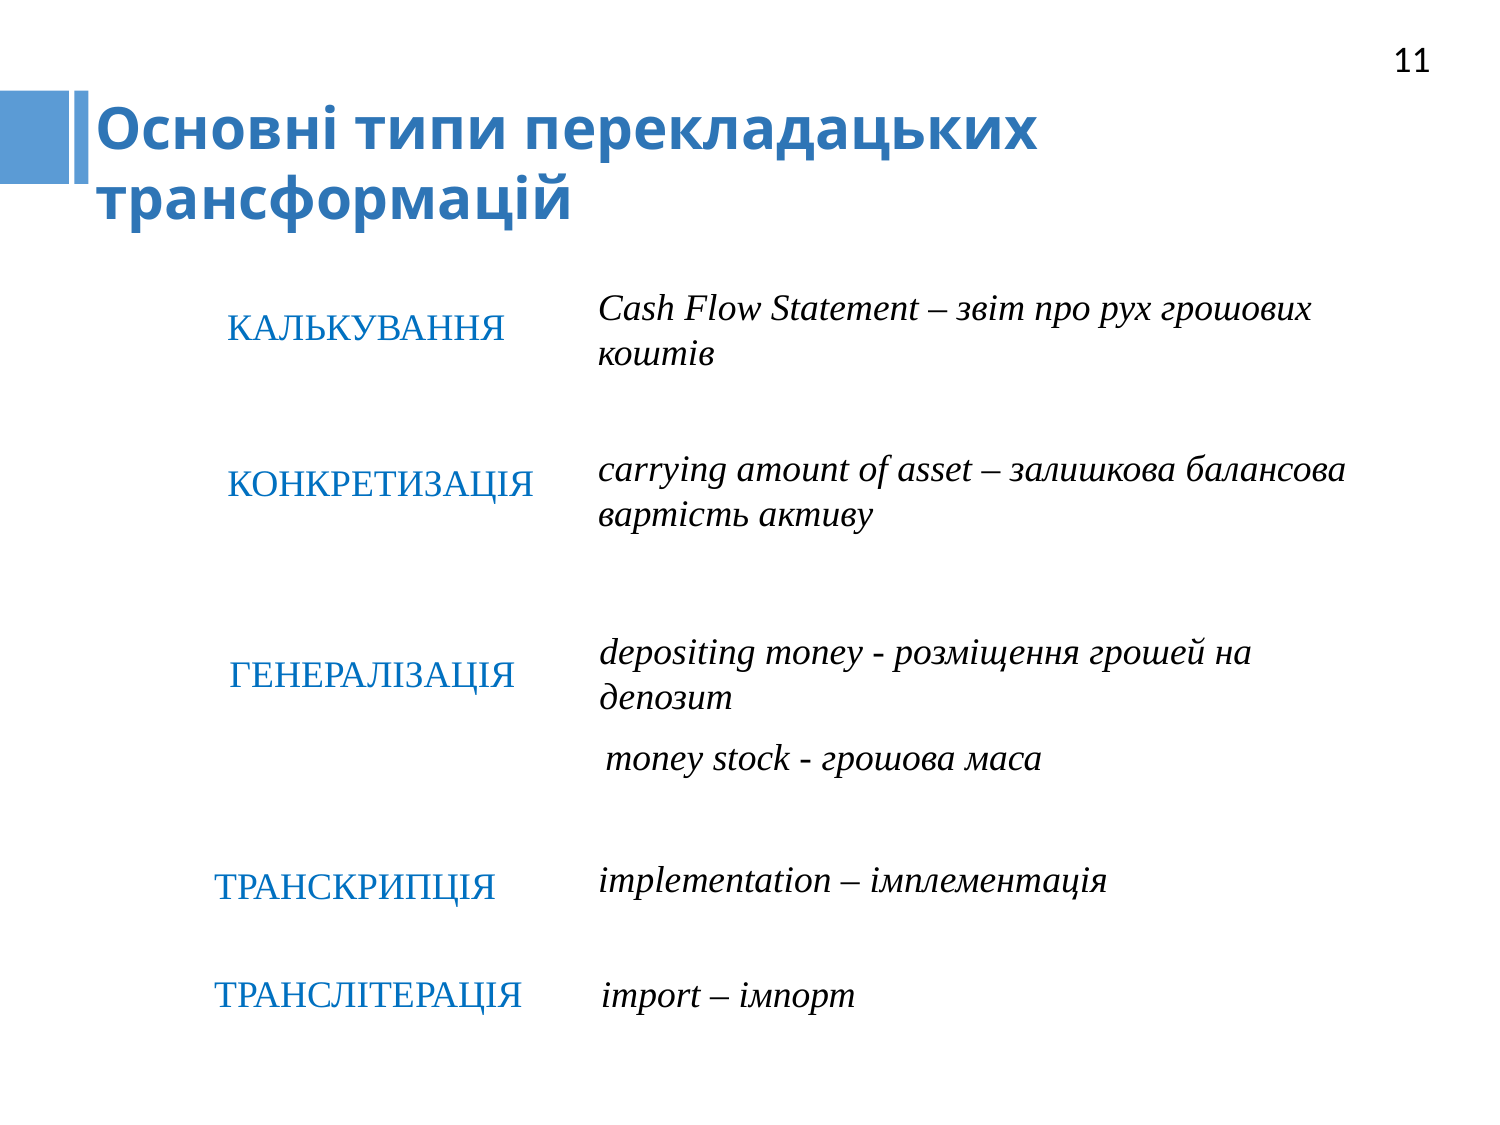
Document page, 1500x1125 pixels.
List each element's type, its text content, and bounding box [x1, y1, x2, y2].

text_box implementation – імплементація [583, 847, 1366, 908]
text_box ТРАНСЛІТЕРАЦІЯ [199, 962, 538, 1023]
text_box КАЛЬКУВАННЯ [212, 295, 531, 355]
text_box КОНКРЕТИЗАЦІЯ [212, 451, 550, 512]
text_box Основні типи перекладацьких трансформацій [81, 83, 1500, 239]
text_box Cash Flow Statement – звіт про рух грошових коштів [583, 275, 1334, 381]
text_box carrying amount of asset – залишкова балансова вартість активу [583, 436, 1397, 541]
text_box ГЕНЕРАЛІЗАЦІЯ [214, 642, 531, 703]
text_box depositing money - розміщення грошей на депозит [584, 619, 1335, 725]
text_box import – імпорт [586, 962, 871, 1023]
text_box 11 [1236, 27, 1446, 88]
text_box money stock - грошова маса [590, 725, 1058, 786]
text_box ТРАНСКРИПЦІЯ [199, 854, 512, 915]
